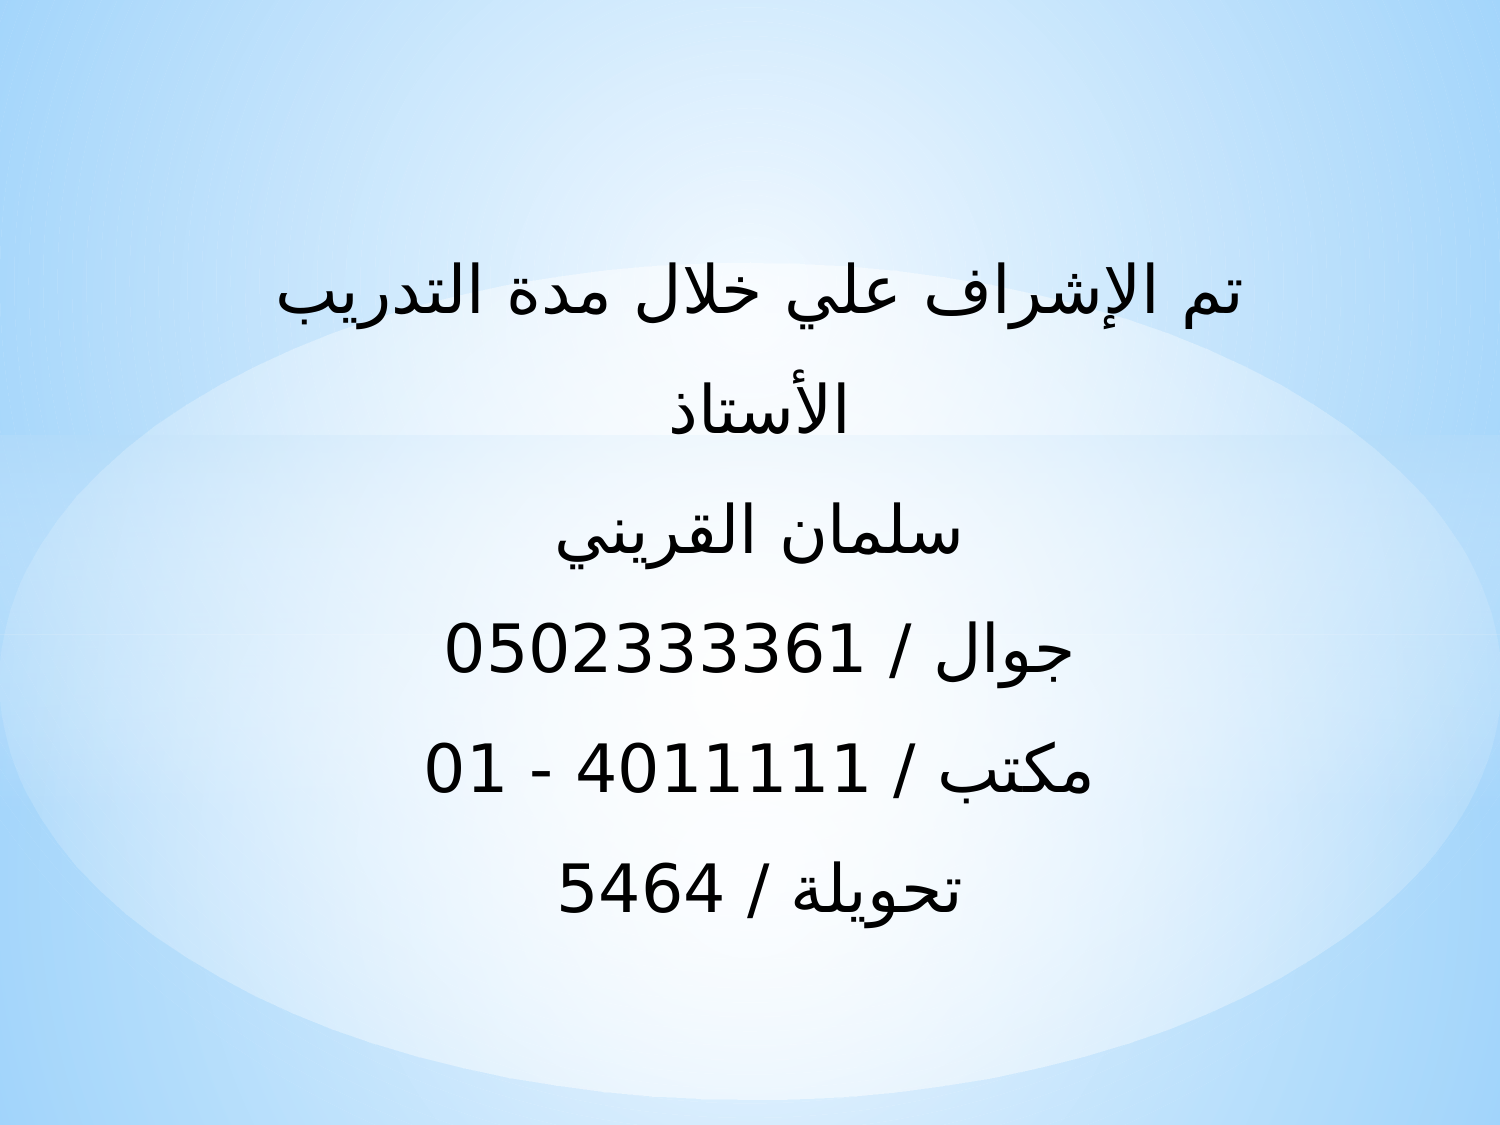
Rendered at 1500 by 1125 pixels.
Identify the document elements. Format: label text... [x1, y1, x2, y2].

text_box تم الإشراف علي خلال مدة التدريب الأستاذ سلمان القريني جوال / 0502333361 مكتب / 4011111 - 01 تحويلة / 5464 [246, 199, 1274, 934]
